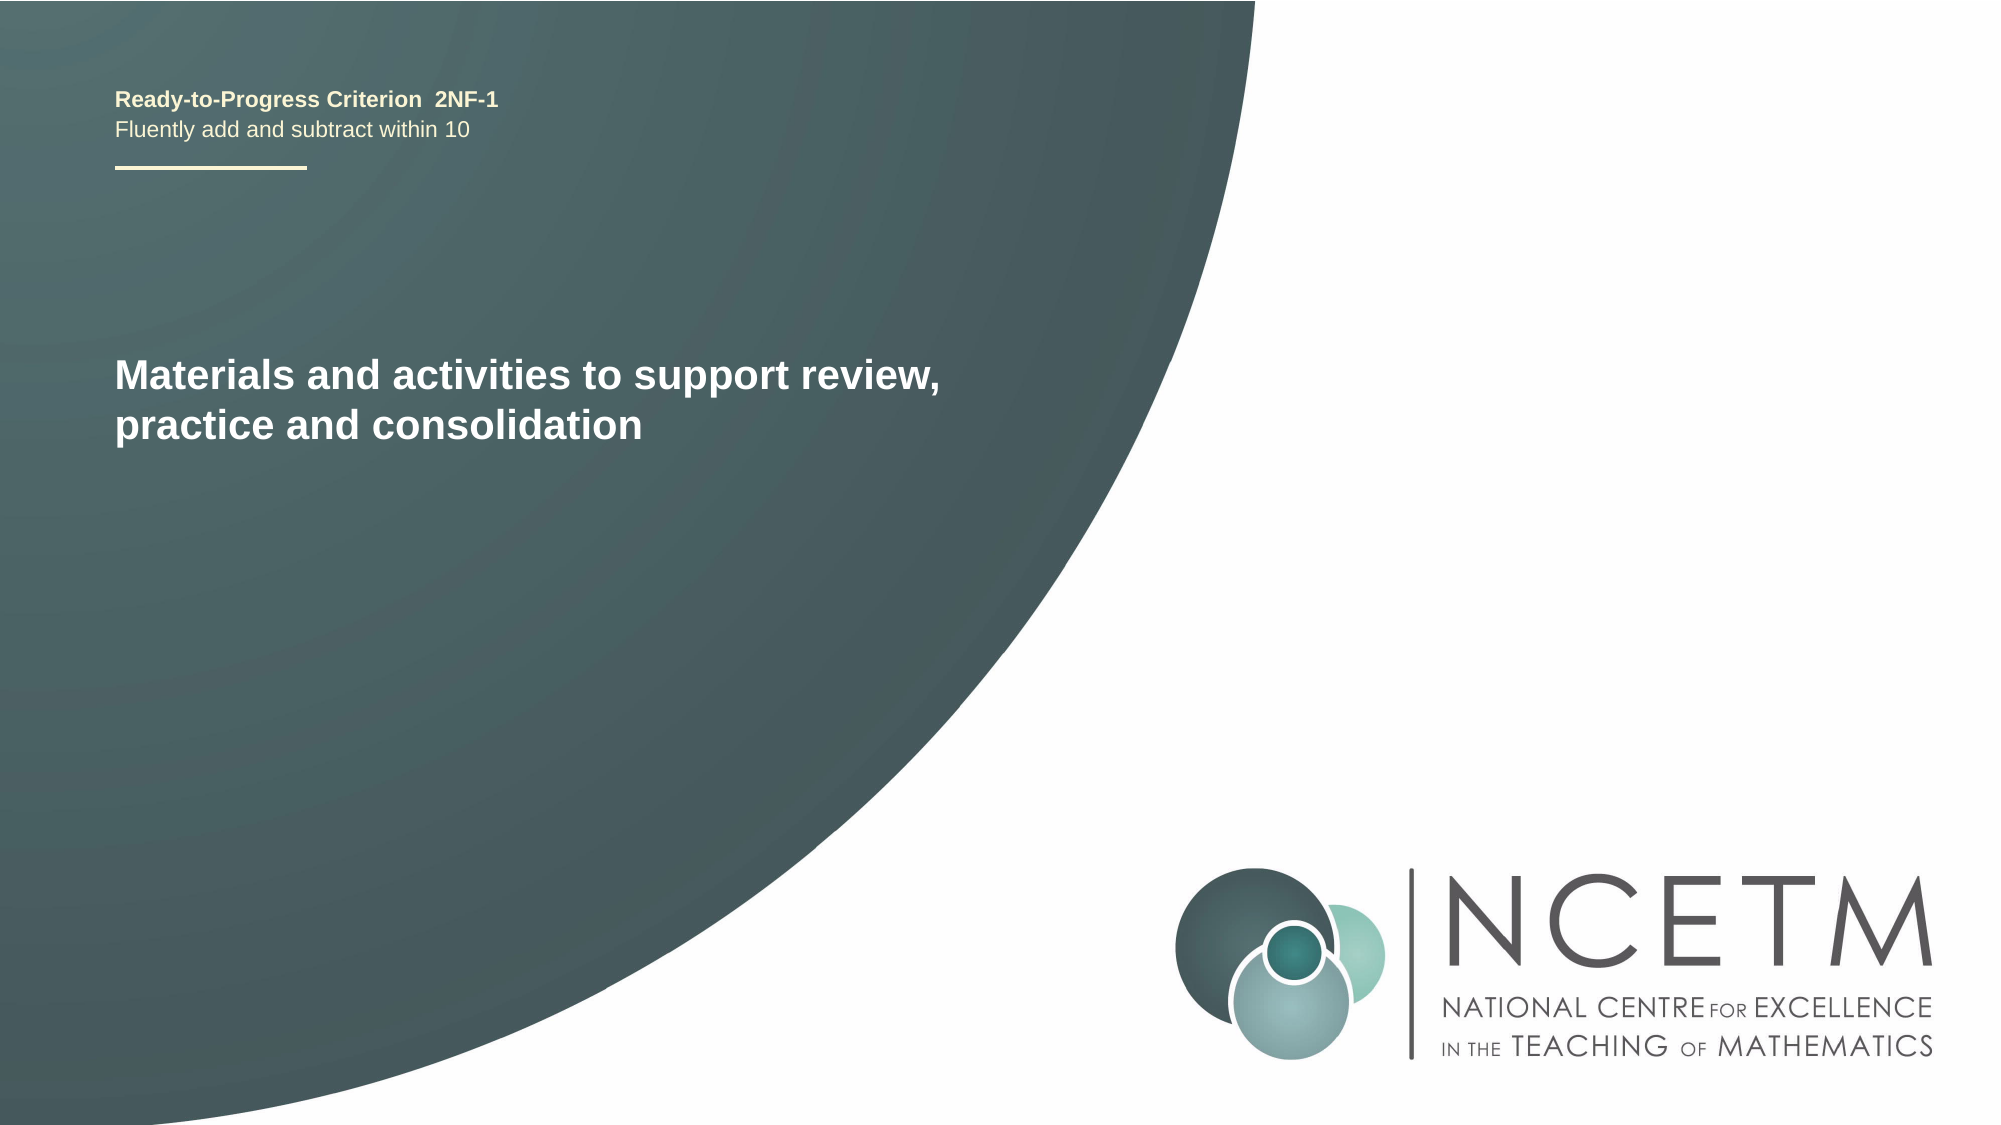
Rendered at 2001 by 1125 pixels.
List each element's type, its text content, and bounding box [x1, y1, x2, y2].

list Fluently add and subtract within 10 [99, 109, 1121, 160]
list 2NF-1 [393, 80, 590, 130]
picture [0, 1, 2001, 1125]
